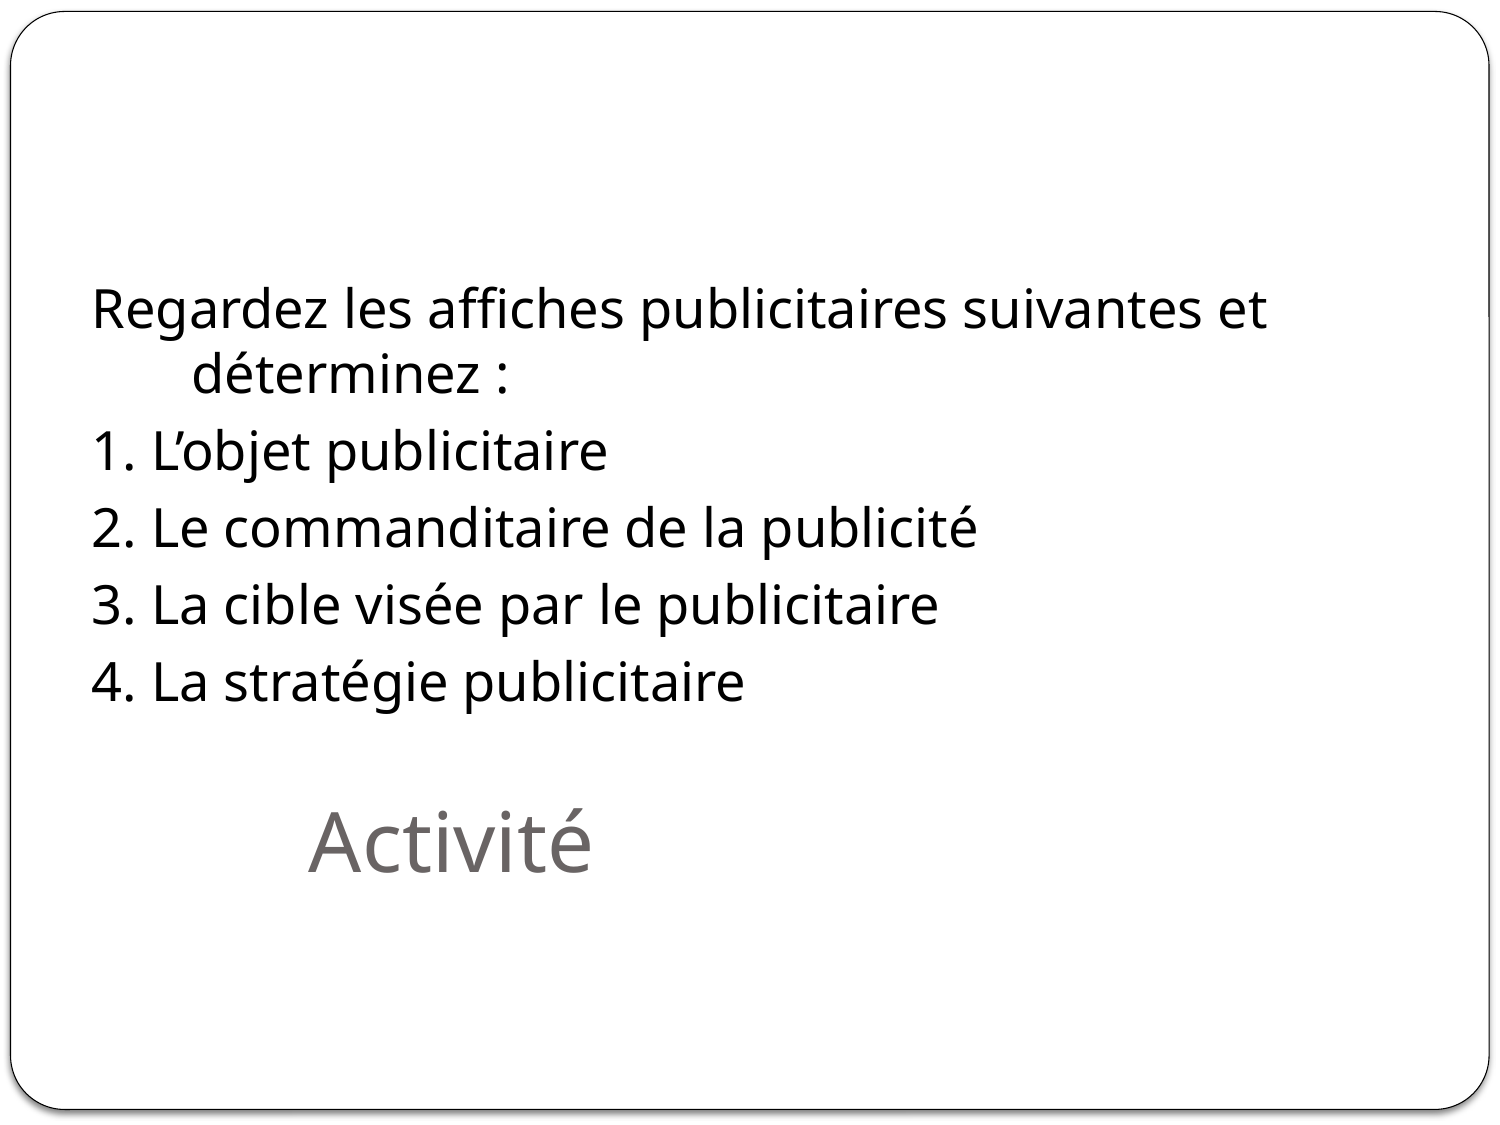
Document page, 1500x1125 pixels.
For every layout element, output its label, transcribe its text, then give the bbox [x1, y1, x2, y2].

list Regardez les affiches publicitaires suivantes et déterminez : 1. L’objet publicitaire 2. Le commanditaire de la publicité 3. La cible visée par le publicitaire 4. La stratégie publicitaire [76, 267, 1427, 1010]
